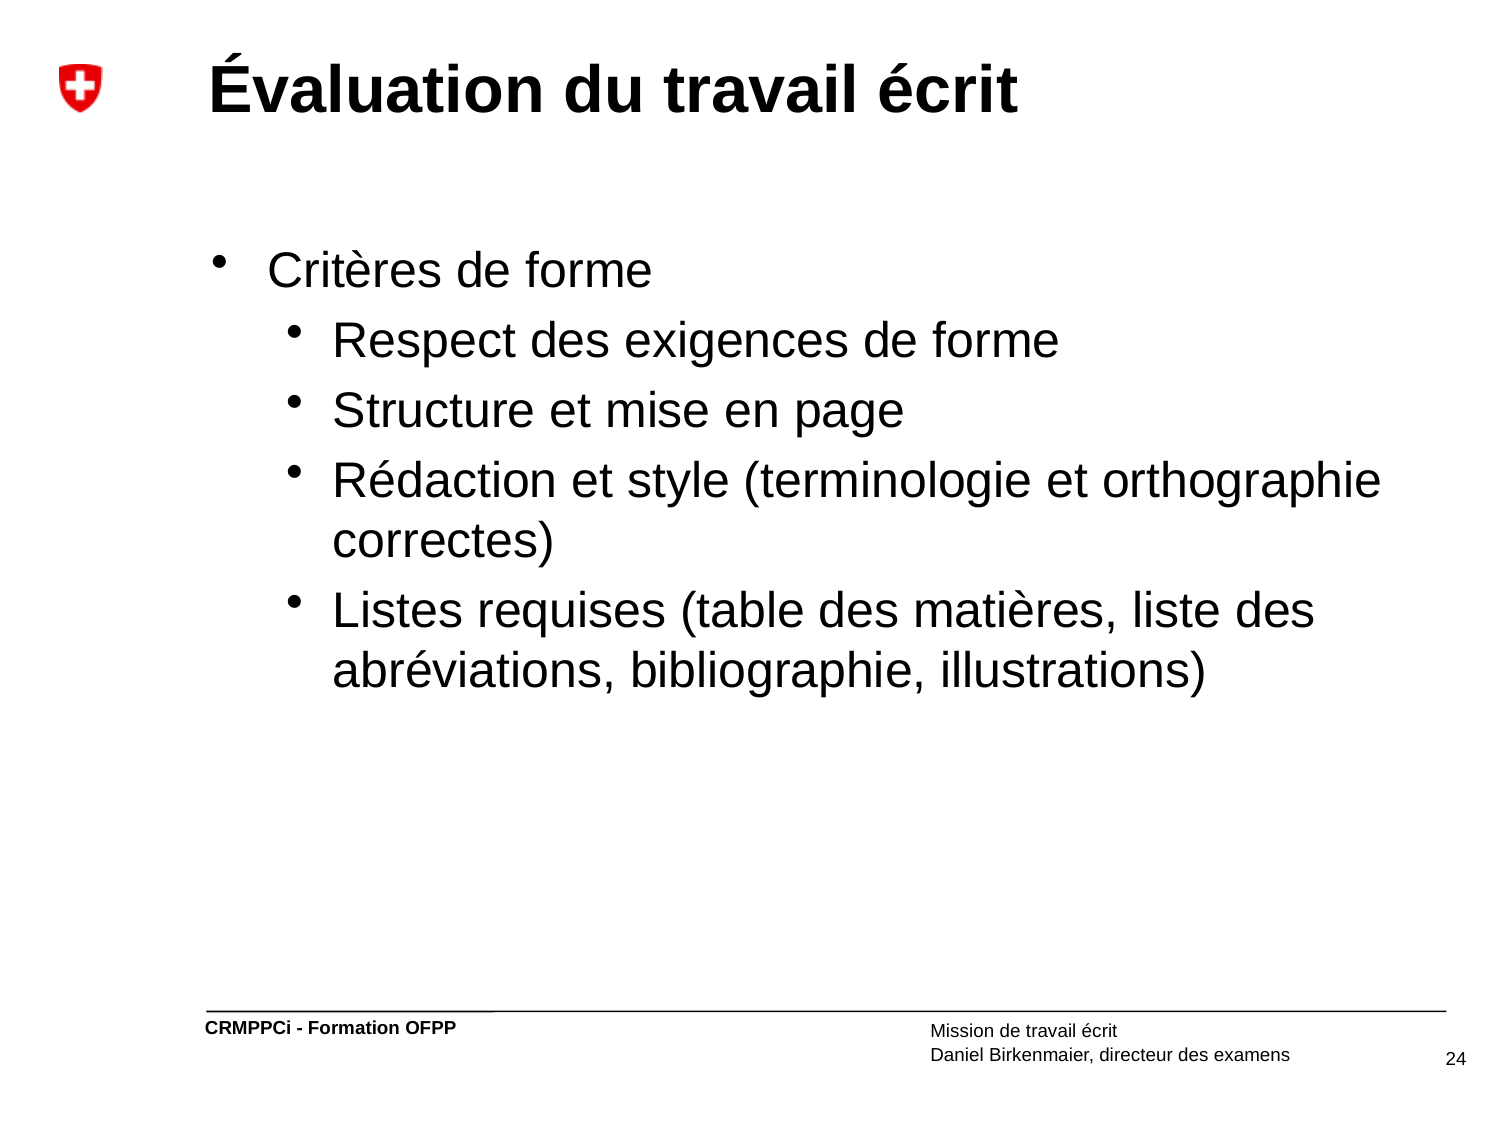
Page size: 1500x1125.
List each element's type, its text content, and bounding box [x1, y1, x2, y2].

picture [59, 64, 103, 114]
footer Daniel Birkenmaier, directeur des examens [915, 1048, 1447, 1071]
title Évaluation du travail écrit [207, 45, 1433, 209]
slide_number Mission de travail écrit [915, 1011, 1447, 1048]
list Critères de forme Respect des exigences de forme Structure et mise en page Rédaction et style (terminologie et orthographie correctes) Listes requises (table des matières, liste des abréviations, bibliographie, illustrations) [210, 237, 1438, 1012]
